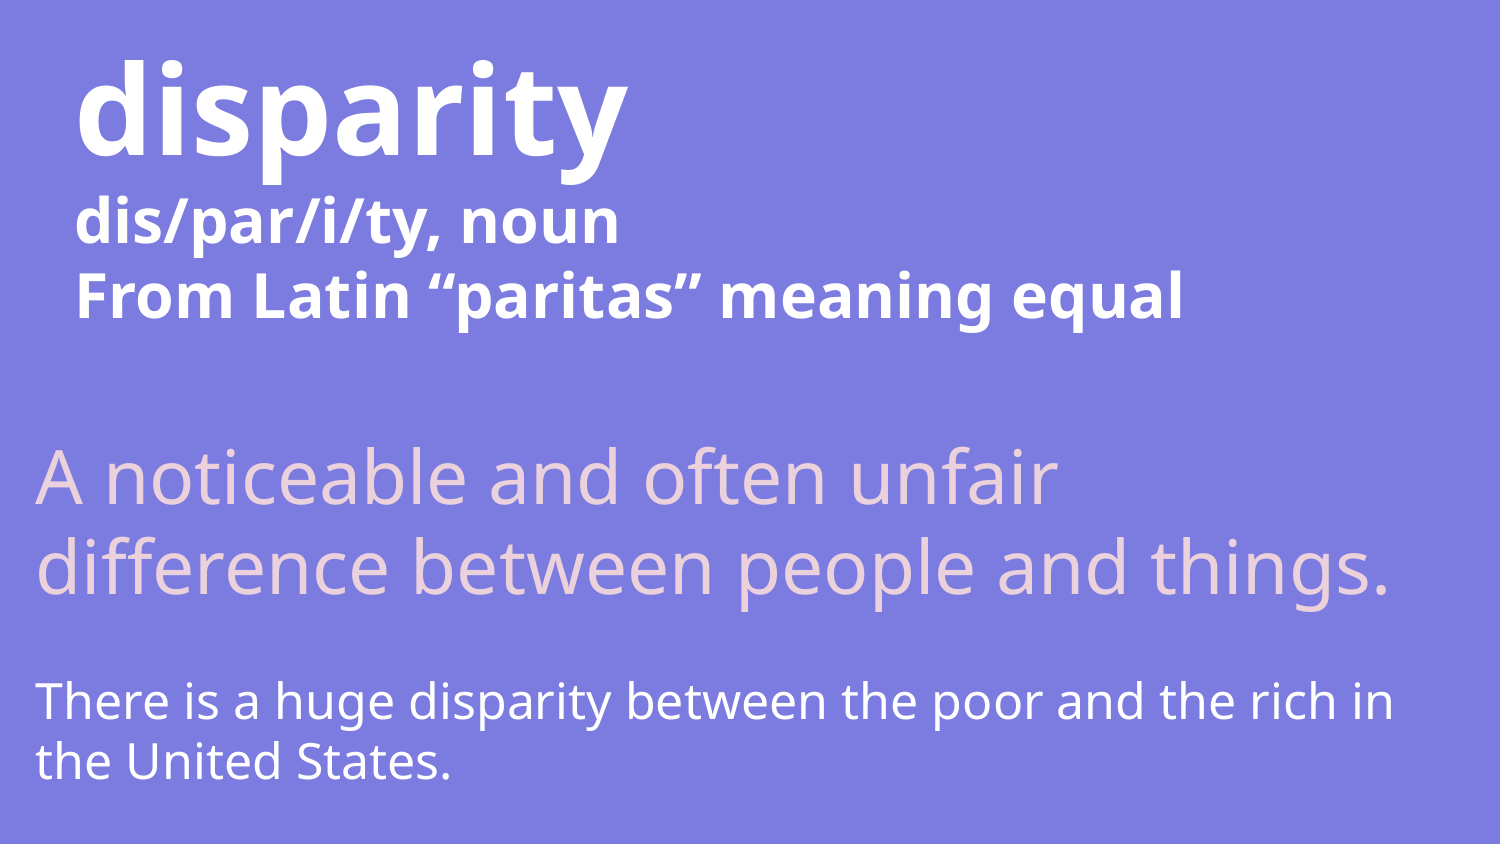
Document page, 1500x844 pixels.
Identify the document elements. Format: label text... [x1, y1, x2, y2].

text_box A noticeable and often unfair difference between people and things. There is a huge disparity between the poor and the rich in the United States. [20, 414, 1437, 786]
title disparity dis/par/i/ty, noun From Latin “paritas” meaning equal [59, 155, 1369, 207]
